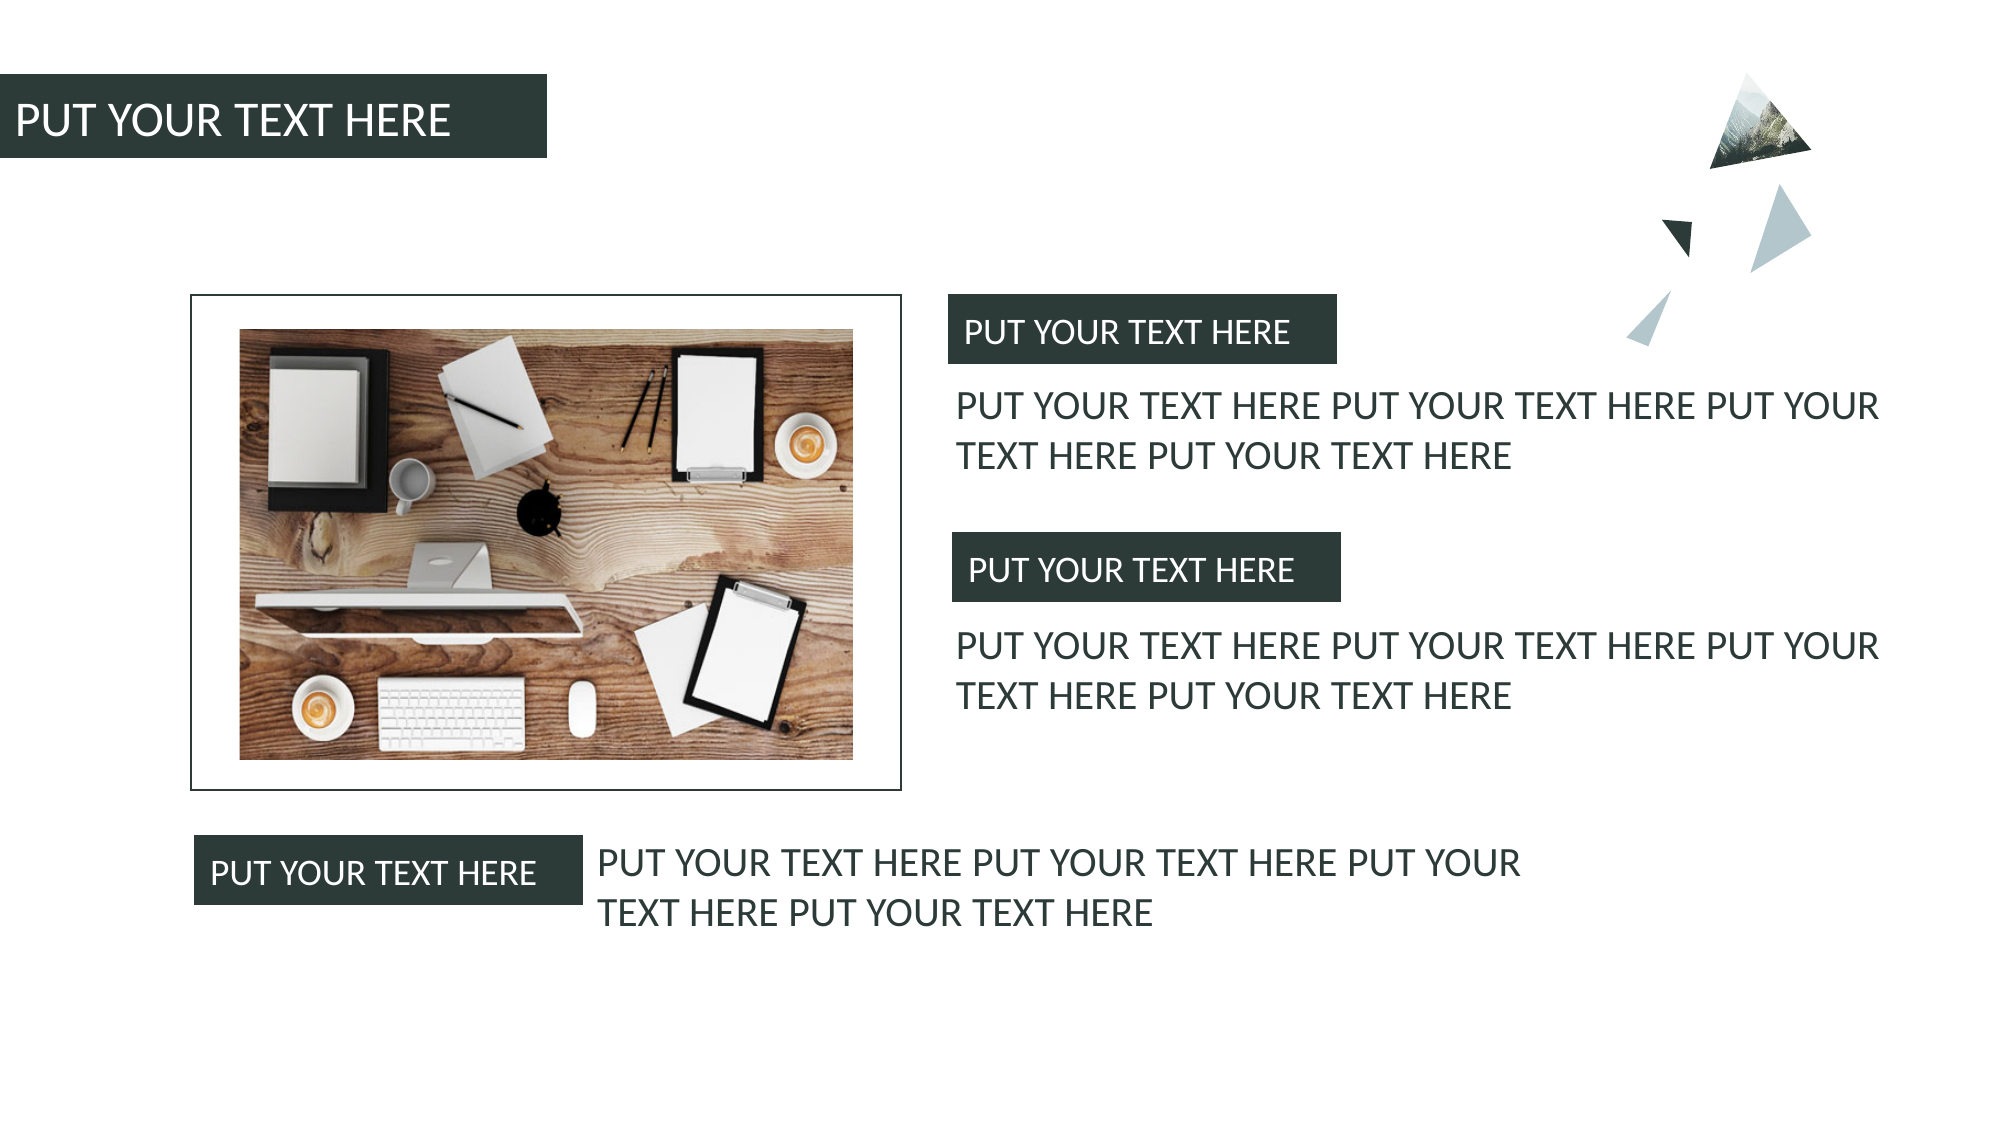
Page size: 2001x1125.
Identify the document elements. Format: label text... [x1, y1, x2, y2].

text_box [1659, 218, 1693, 261]
text_box PUT YOUR TEXT HERE [948, 294, 1337, 364]
text_box PUT YOUR TEXT HERE [952, 532, 1341, 602]
text_box [1708, 70, 1814, 171]
text_box PUT YOUR TEXT HERE PUT YOUR TEXT HERE PUT YOUR TEXT HERE PUT YOUR TEXT HERE [940, 610, 1932, 776]
text_box [1624, 289, 1673, 348]
text_box PUT YOUR TEXT HERE [194, 835, 583, 905]
text_box PUT YOUR TEXT HERE PUT YOUR TEXT HERE PUT YOUR TEXT HERE PUT YOUR TEXT HERE [940, 370, 1932, 536]
text_box [190, 294, 902, 791]
text_box PUT YOUR TEXT HERE [0, 74, 547, 158]
text_box PUT YOUR TEXT HERE PUT YOUR TEXT HERE PUT YOUR TEXT HERE PUT YOUR TEXT HERE [582, 827, 1574, 993]
picture [239, 329, 853, 760]
text_box [1748, 181, 1813, 276]
